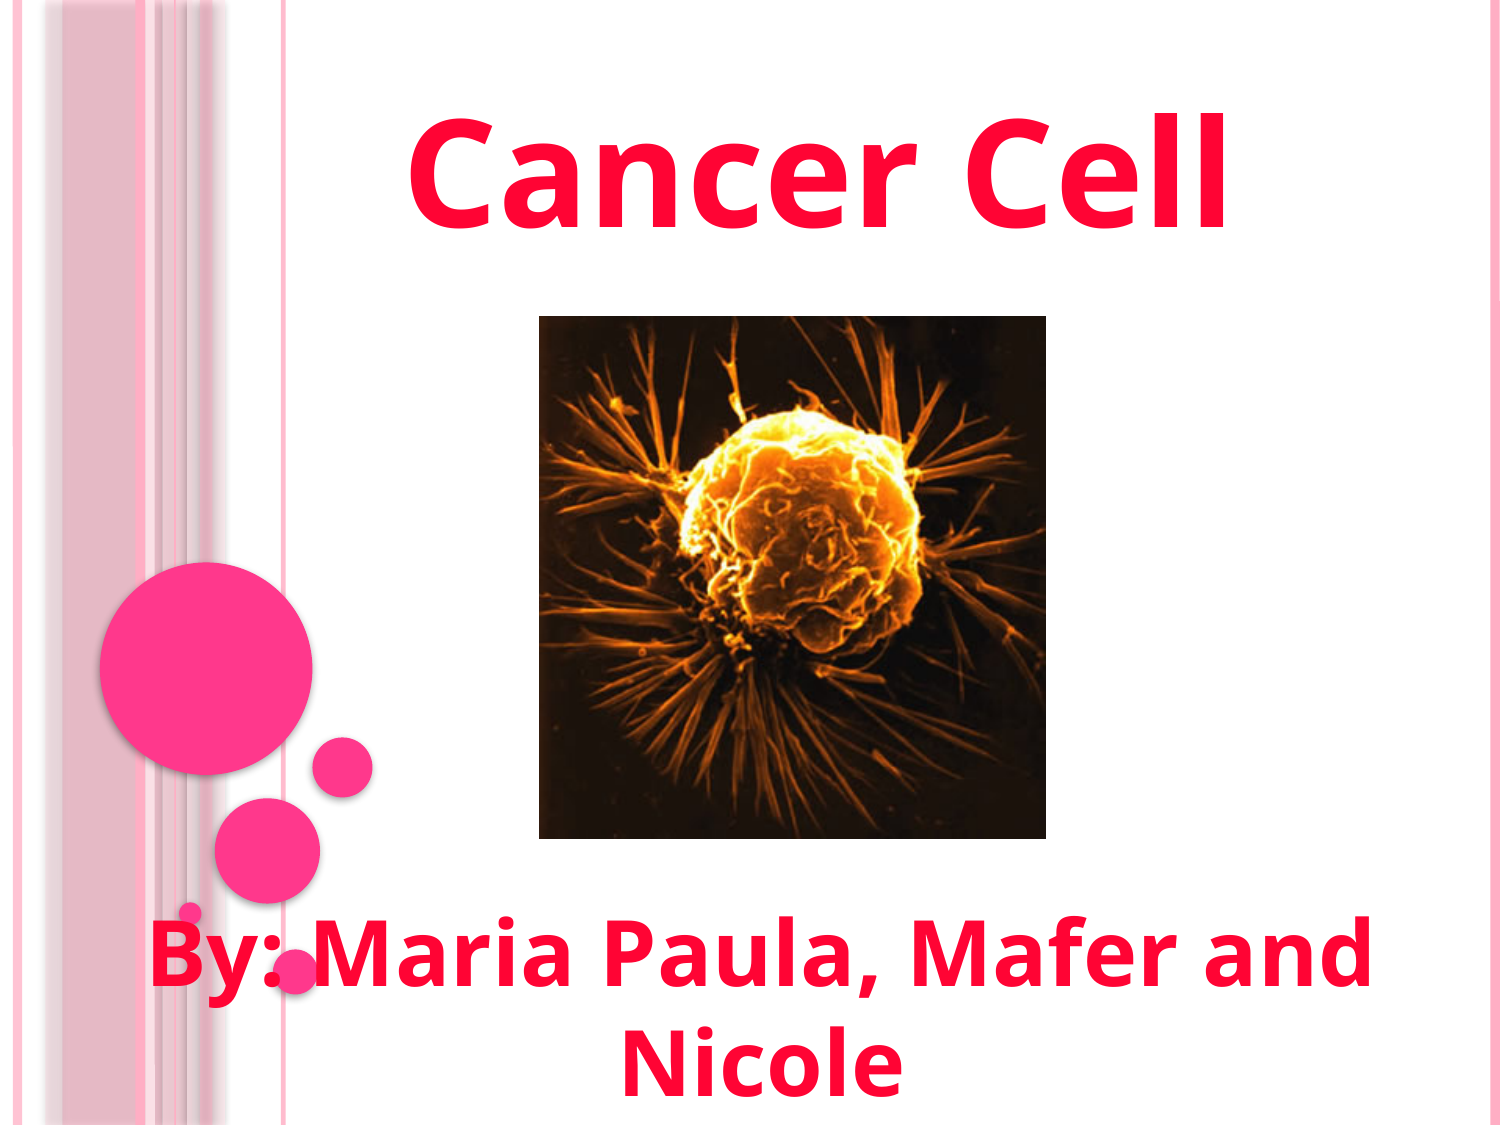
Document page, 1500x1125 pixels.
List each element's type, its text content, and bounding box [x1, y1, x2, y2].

text_box By: Maria Paula, Mafer and Nicole [23, 887, 1500, 1123]
text_box Cancer Cell [387, 70, 1251, 266]
picture [538, 315, 1046, 839]
